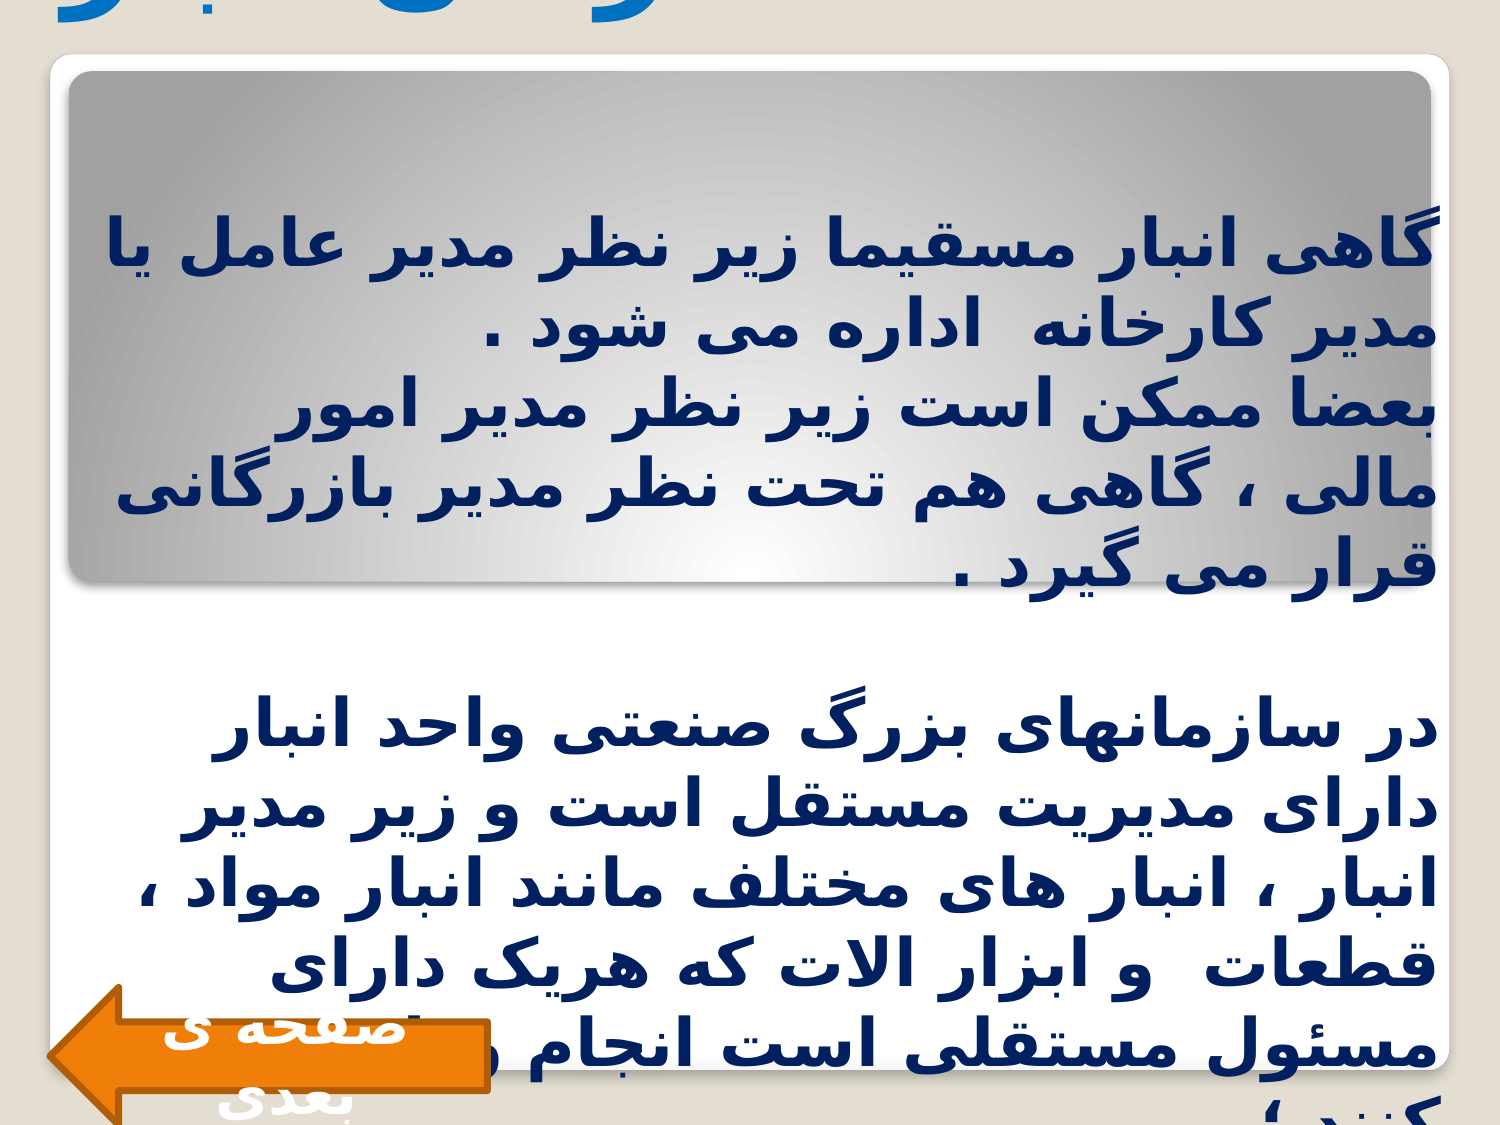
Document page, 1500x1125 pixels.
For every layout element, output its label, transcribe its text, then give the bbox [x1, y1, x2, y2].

text_box صفحه ی بعدی [46, 984, 491, 1125]
title سازمان انبار [0, 0, 1500, 175]
subtitle گاهی انبار مسقیما زیر نظر مدیر عامل یا مدیر کارخانه اداره می شود . بعضا ممکن است زیر نظر مدیر امور مالی ، گاهی هم تحت نظر مدیر بازرگانی قرار می گیرد . در سازمانهای بزرگ صنعتی واحد انبار دارای مدیریت مستقل است و زیر مدیر انبار ، انبار های مختلف مانند انبار مواد ، قطعات و ابزار الات که هریک دارای مسئول مستقلی است انجام وظیفه می کنند ؛ [37, 200, 1463, 1125]
